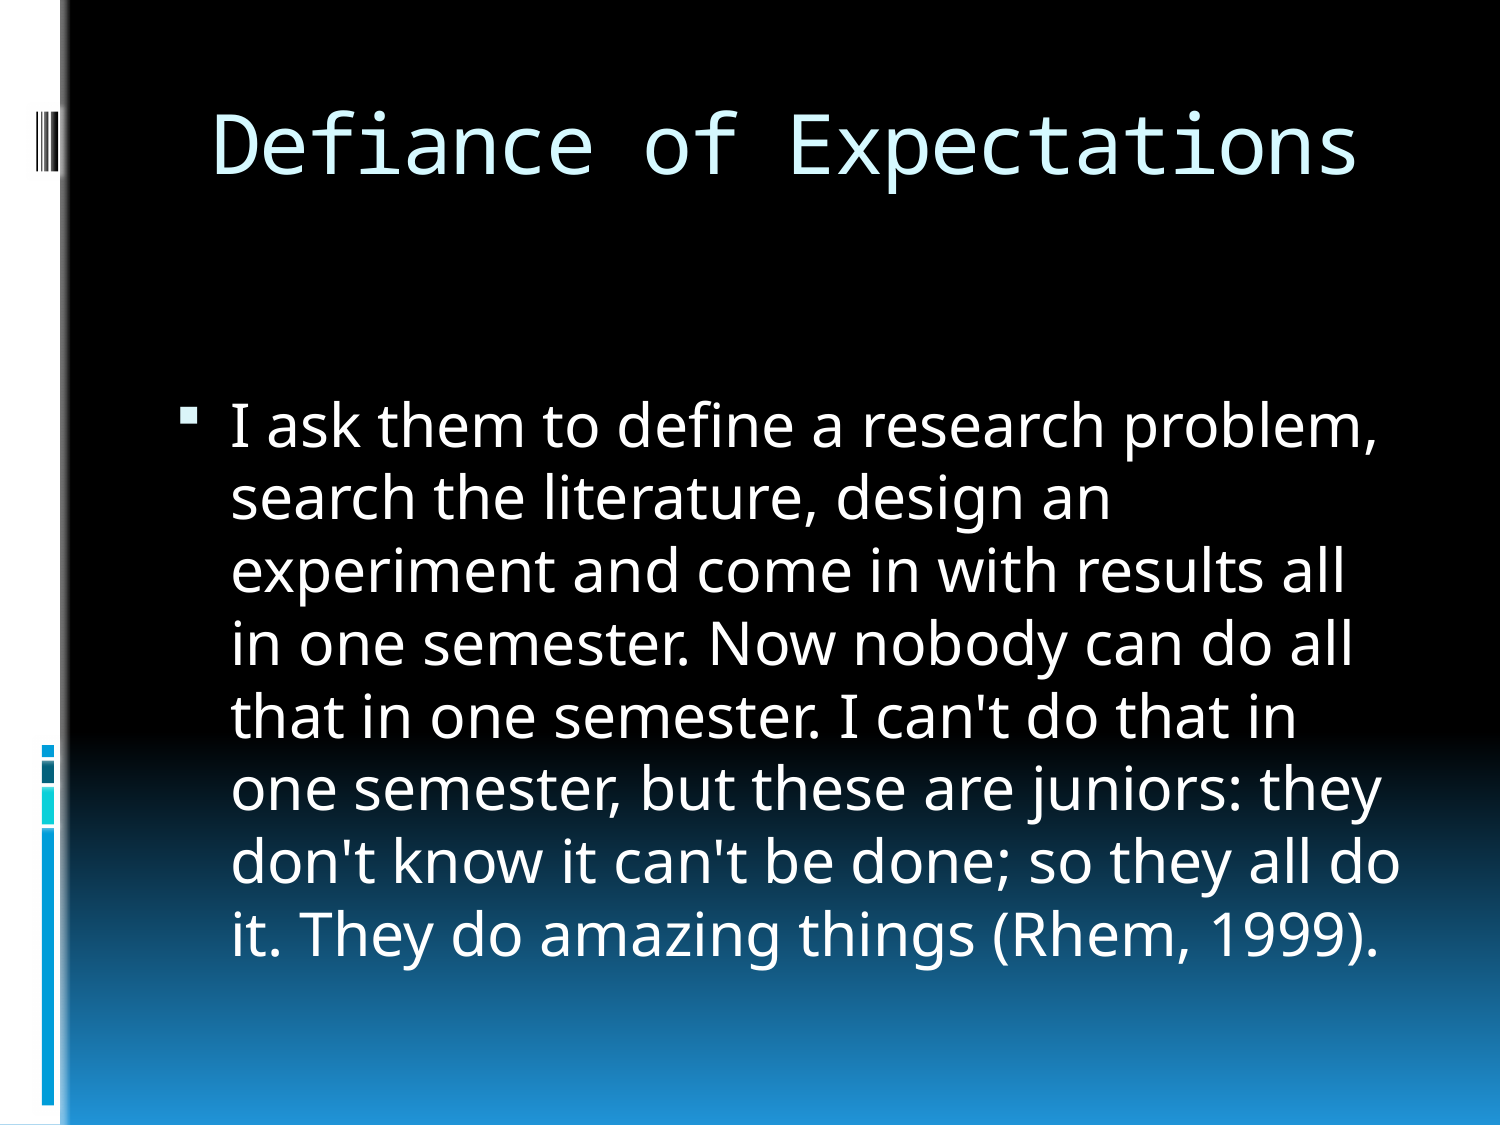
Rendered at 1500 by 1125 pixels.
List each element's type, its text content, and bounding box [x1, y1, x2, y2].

list I ask them to define a research problem, search the literature, design an experiment and come in with results all in one semester. Now nobody can do all that in one semester. I can't do that in one semester, but these are juniors: they don't know it can't be done; so they all do it. They do amazing things (Rhem, 1999). [150, 292, 1425, 1043]
title Defiance of Expectations [150, 83, 1425, 234]
